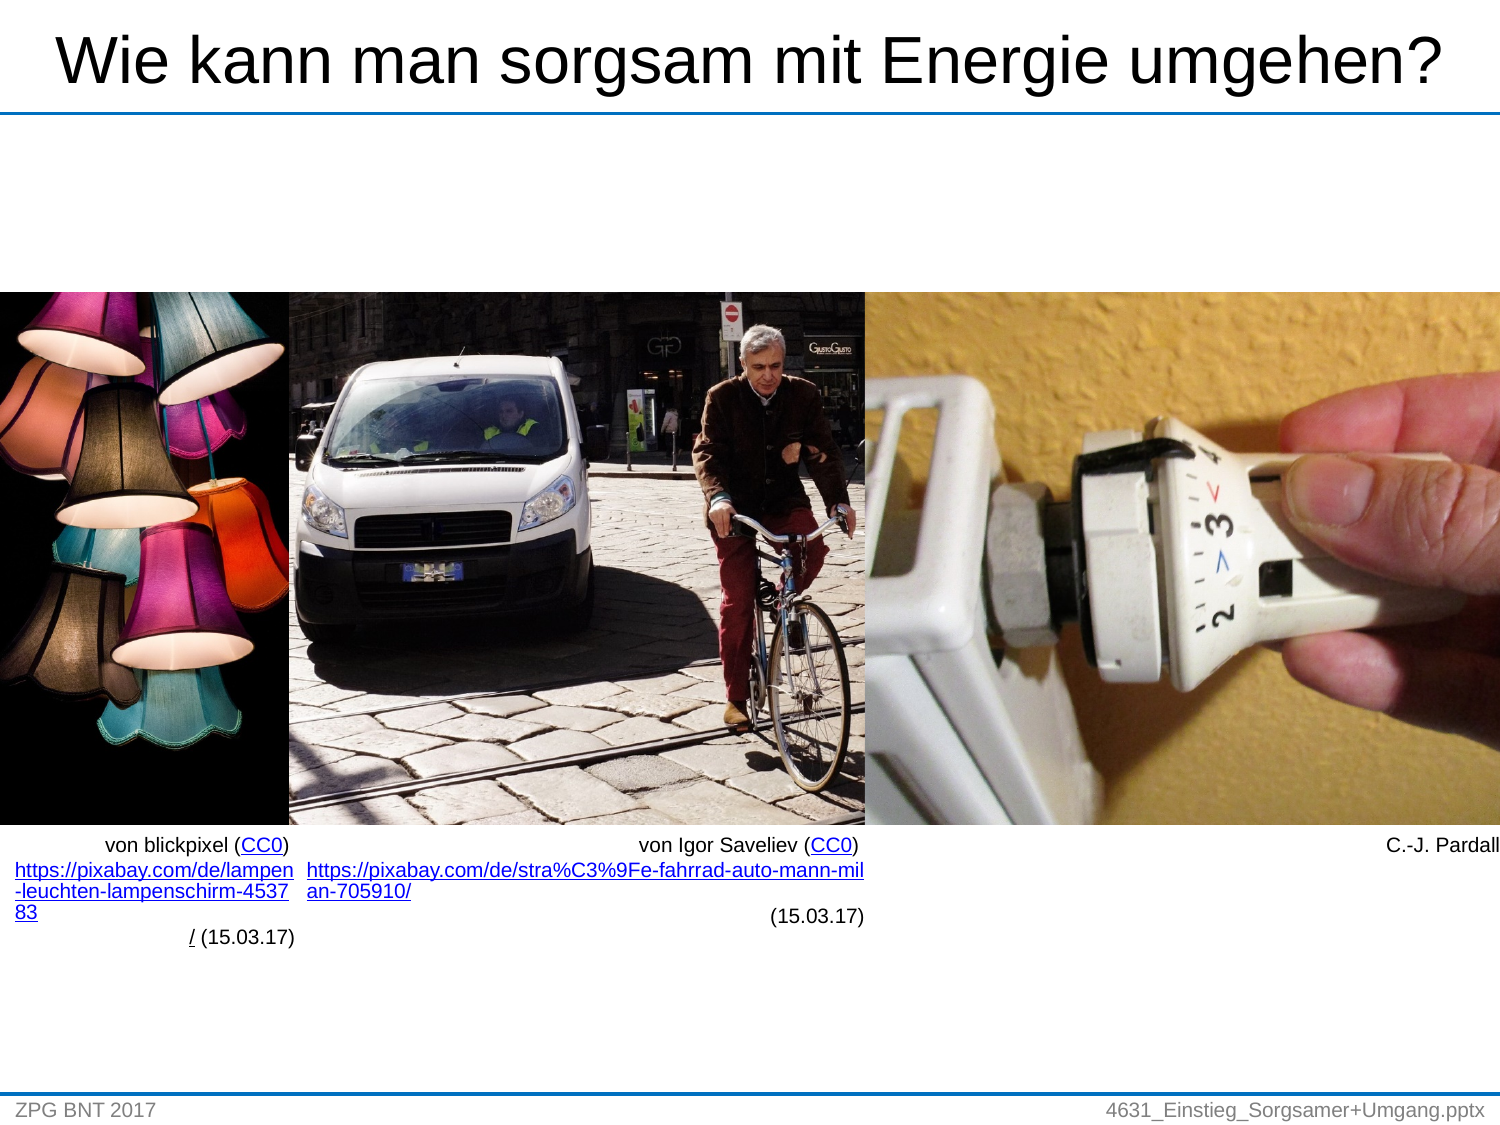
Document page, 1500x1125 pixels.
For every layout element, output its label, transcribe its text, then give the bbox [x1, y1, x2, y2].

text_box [0, 292, 296, 941]
slide_number 4631_Einstieg_Sorgsamer+Umgang.pptx [1080, 1094, 1500, 1125]
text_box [289, 292, 868, 916]
slide_number ZPG BNT 2017 [0, 1094, 408, 1125]
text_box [864, 292, 1500, 867]
title Wie kann man sorgsam mit Energie umgehen? [0, 0, 1500, 114]
